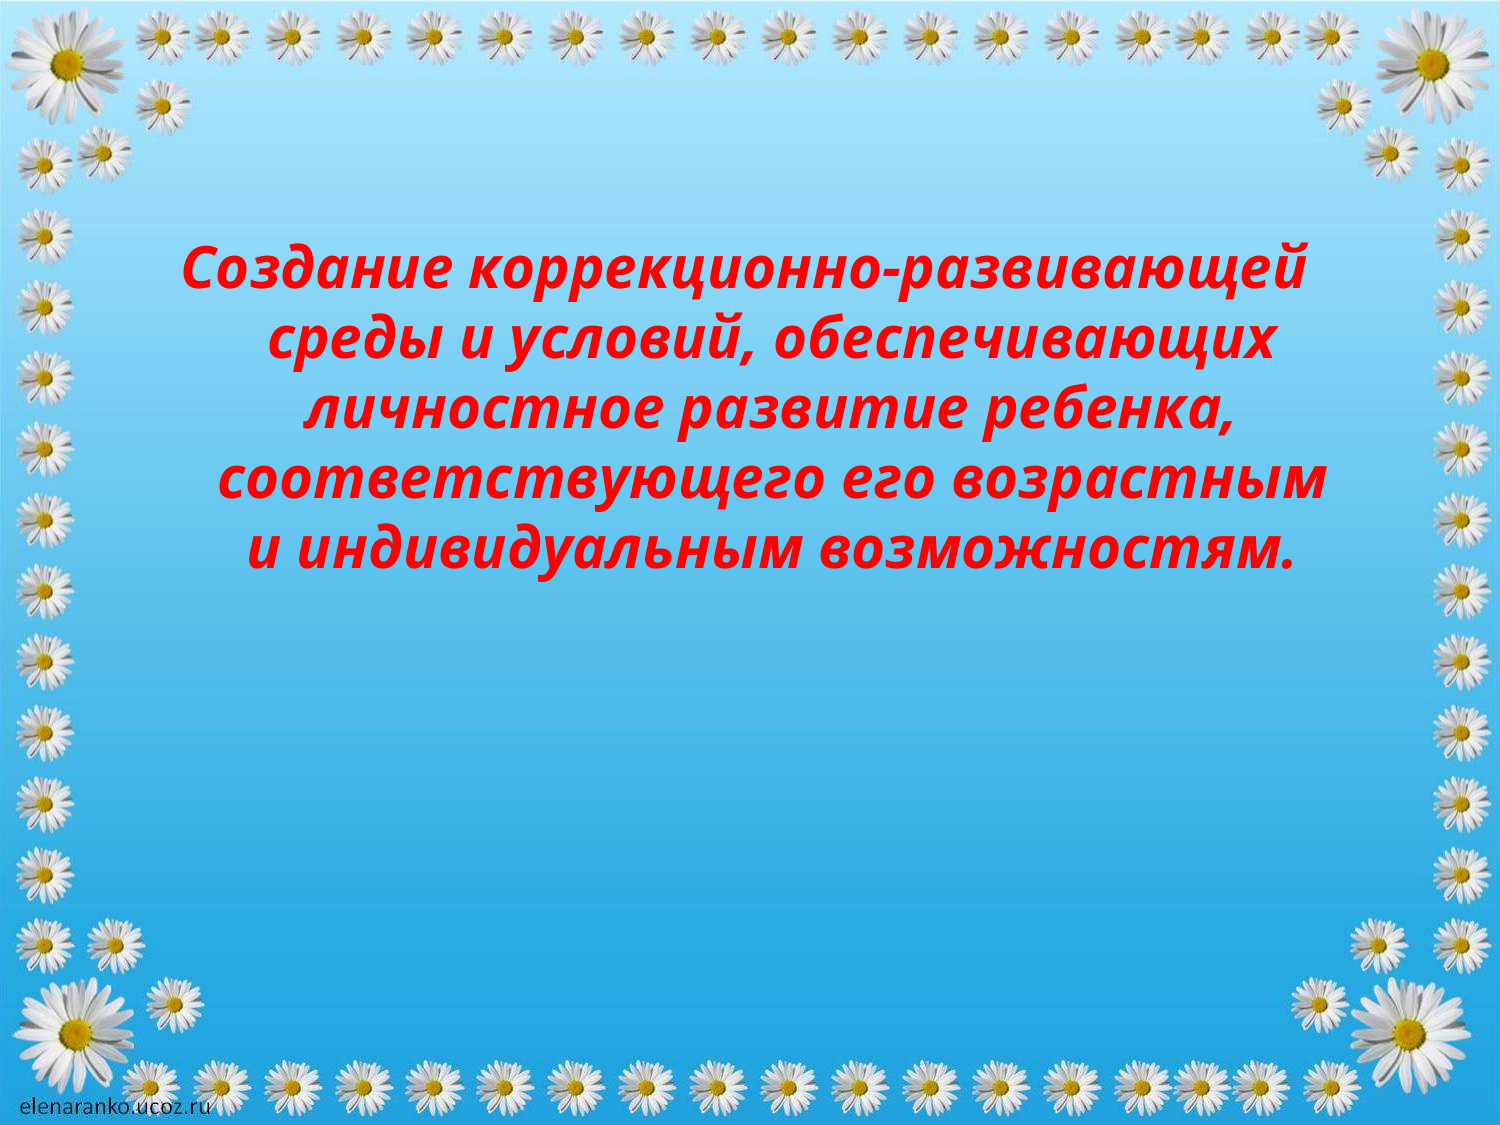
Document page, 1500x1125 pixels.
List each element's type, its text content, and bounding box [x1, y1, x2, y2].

list Создание коррекционно-развивающей среды и условий, обеспечивающих личностное развитие ребенка, соответствующего его возрастным и индивидуальным возможностям. [140, 222, 1348, 844]
picture [0, 0, 1500, 1125]
